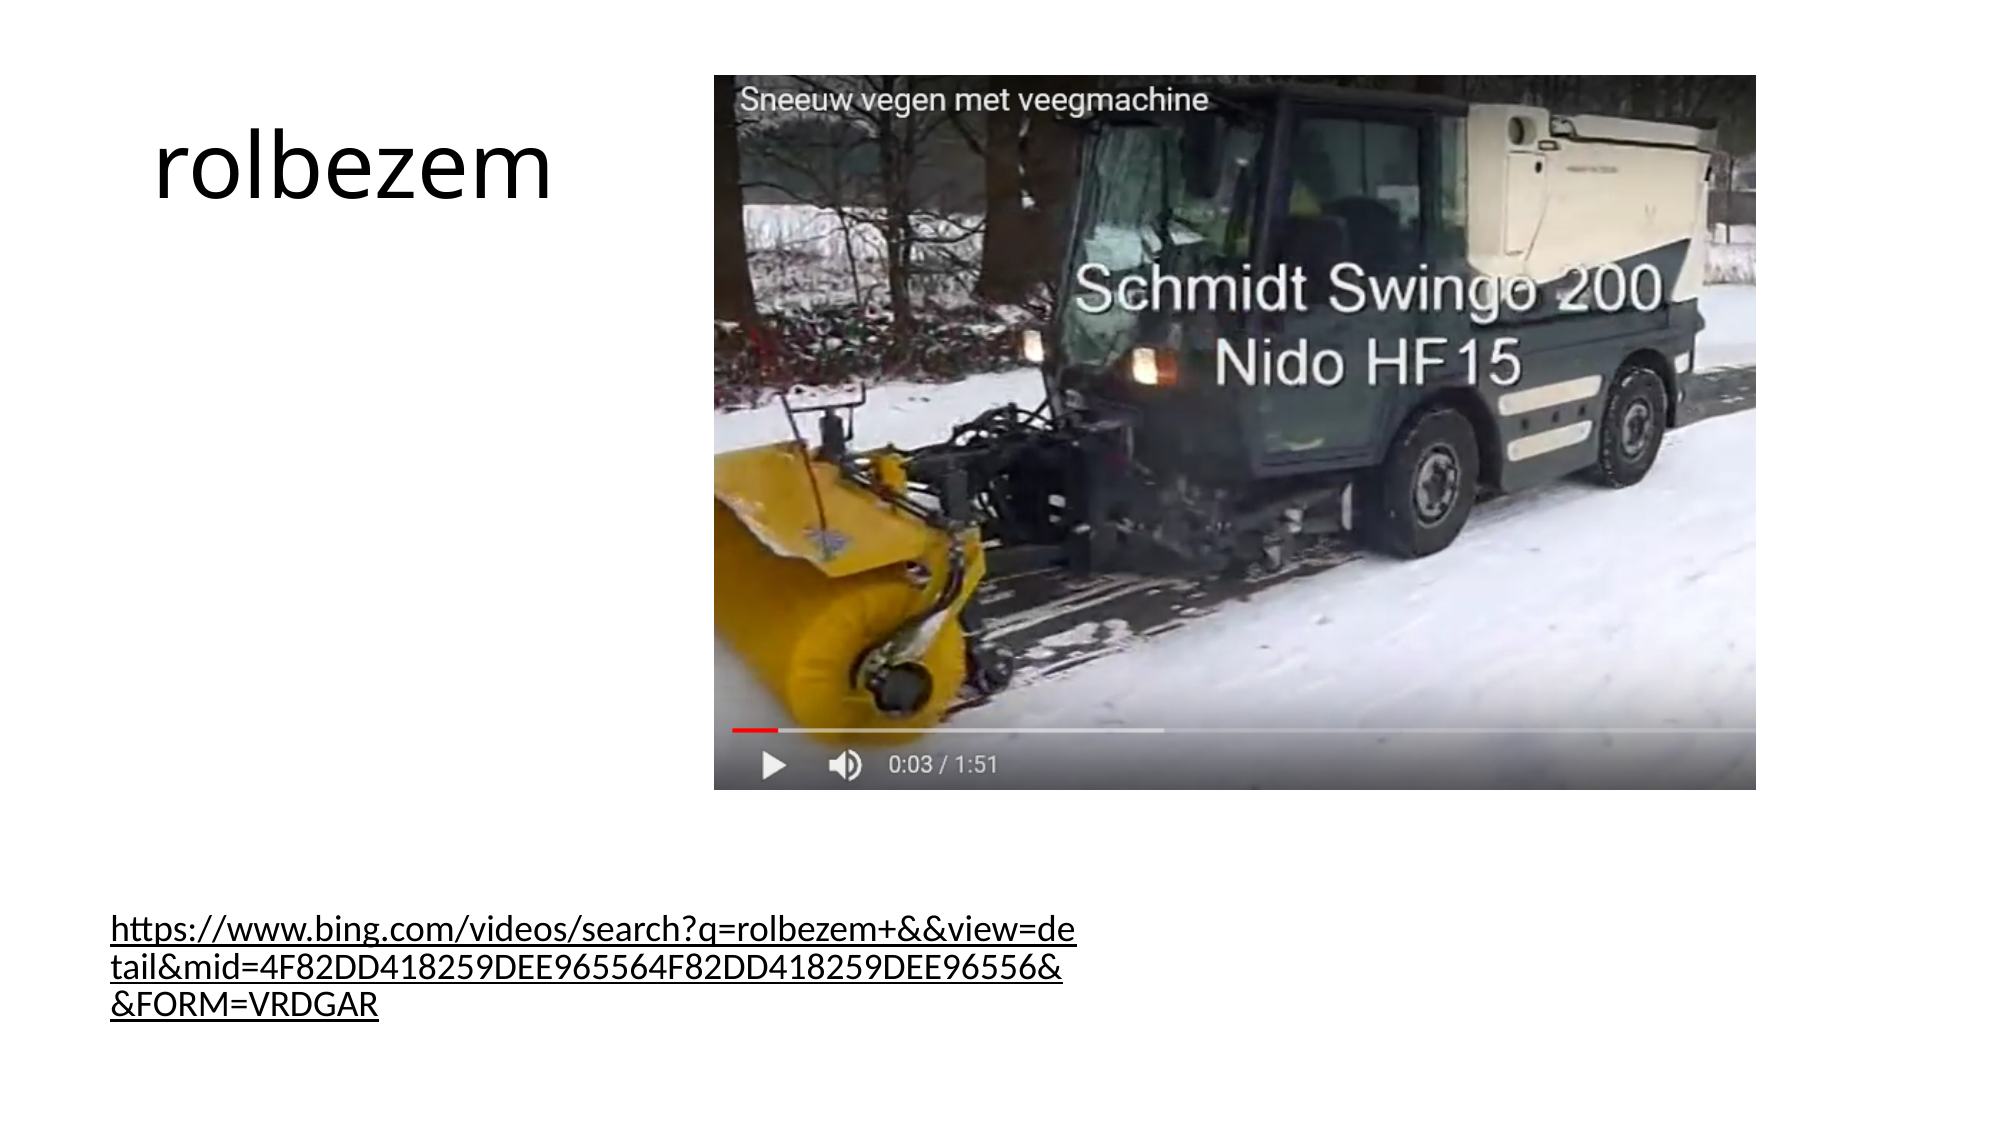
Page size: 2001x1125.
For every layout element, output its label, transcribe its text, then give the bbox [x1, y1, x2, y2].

title rolbezem [137, 59, 1863, 278]
text_box https://www.bing.com/videos/search?q=rolbezem+&&view=detail&mid=4F82DD418259DEE965564F82DD418259DEE96556&&FORM=VRDGAR [95, 896, 1096, 1002]
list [714, 75, 1756, 790]
